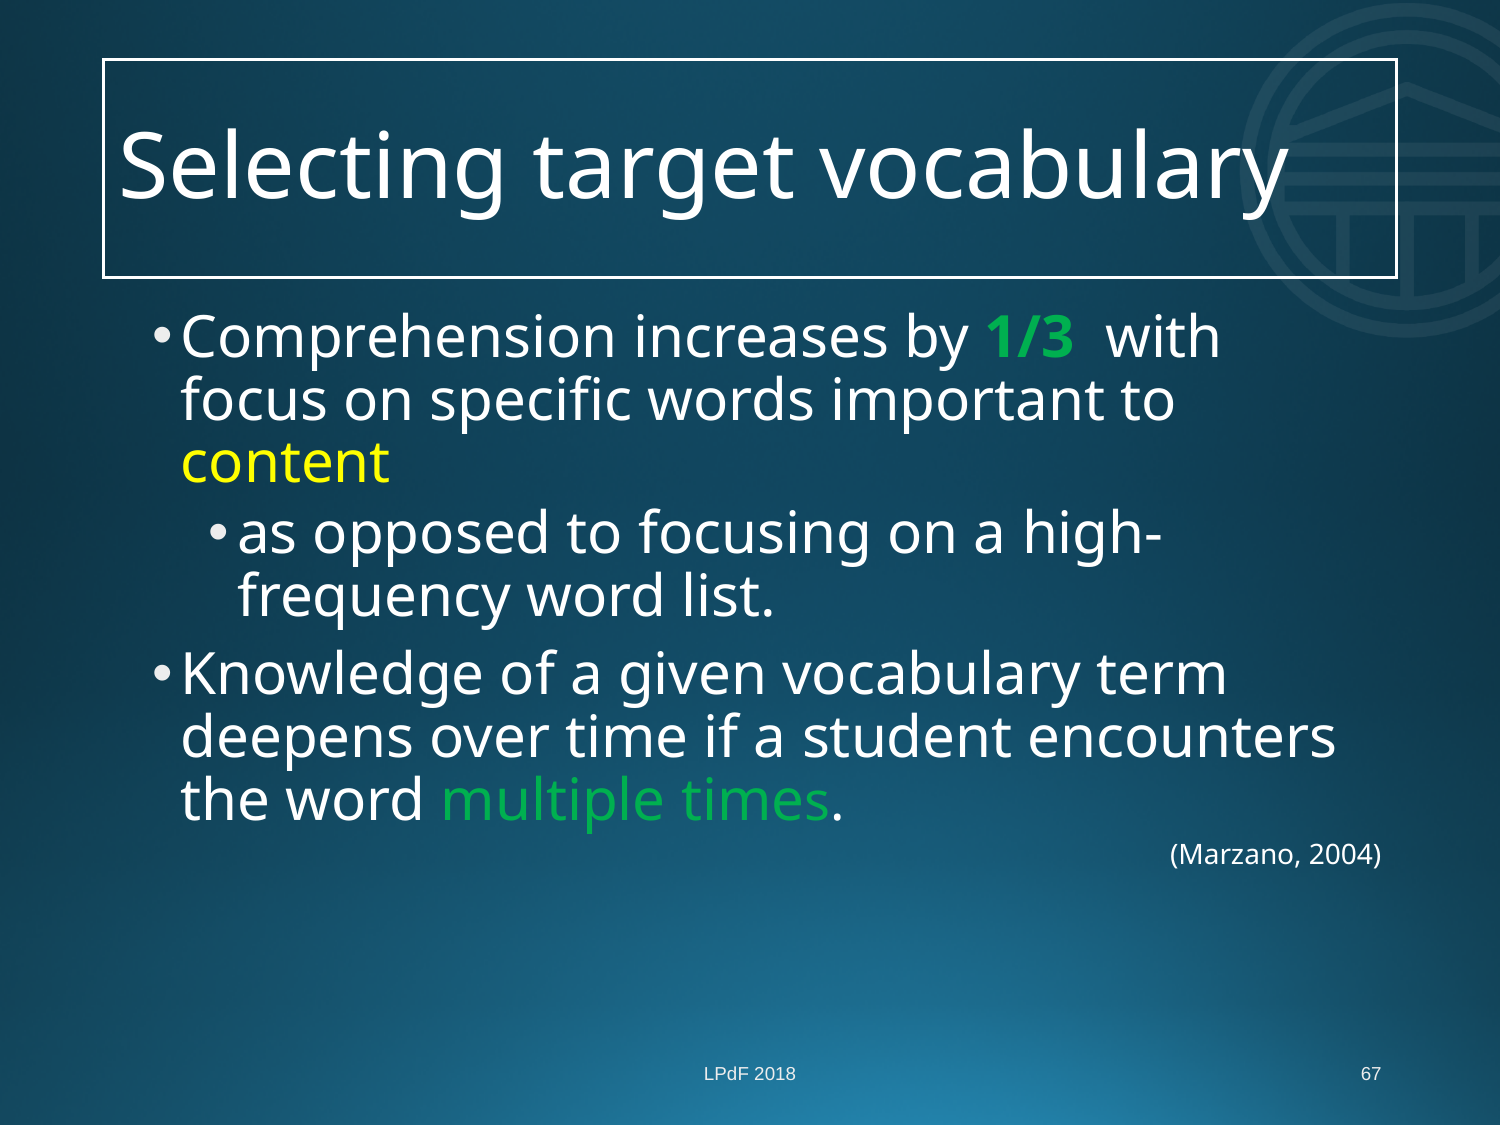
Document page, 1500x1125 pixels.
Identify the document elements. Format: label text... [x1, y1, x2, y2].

list Comprehension increases by 1/3 with focus on specific words important to content as opposed to focusing on a high-frequency word list. Knowledge of a given vocabulary term deepens over time if a student encounters the word multiple times. (Marzano, 2004) [137, 299, 1397, 1014]
slide_number 67 [1059, 1042, 1397, 1103]
title Selecting target vocabulary [102, 58, 1398, 279]
picture [0, 0, 1500, 1125]
footer LPdF 2018 [496, 1042, 1004, 1103]
